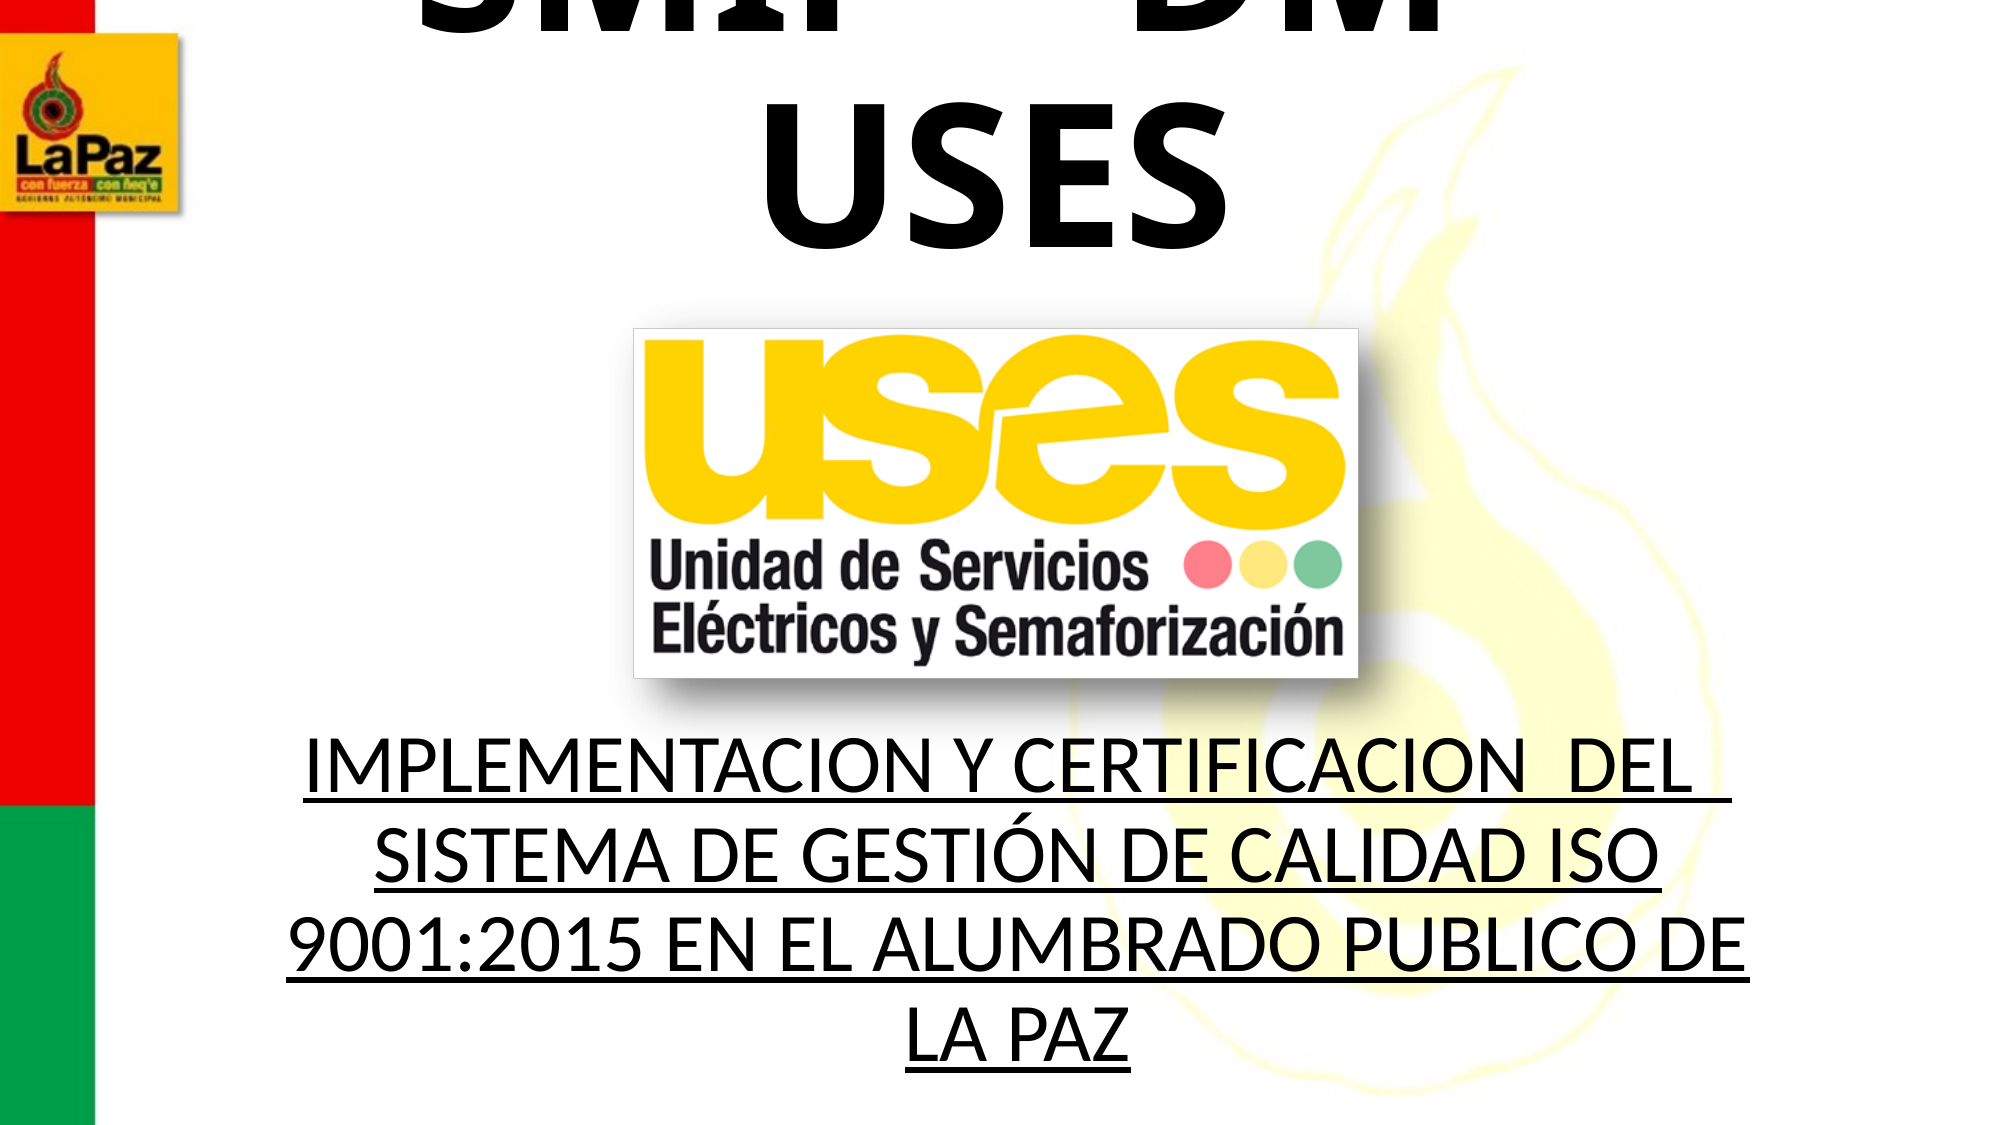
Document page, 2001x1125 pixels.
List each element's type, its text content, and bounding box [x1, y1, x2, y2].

picture [0, 0, 2001, 1125]
title SMIP – DM - USES [225, 30, 1761, 299]
subtitle IMPLEMENTACION Y CERTIFICACION DEL SISTEMA DE GESTIÓN DE CALIDAD ISO 9001:2015 EN EL ALUMBRADO PUBLICO DE LA PAZ [225, 712, 1811, 1059]
